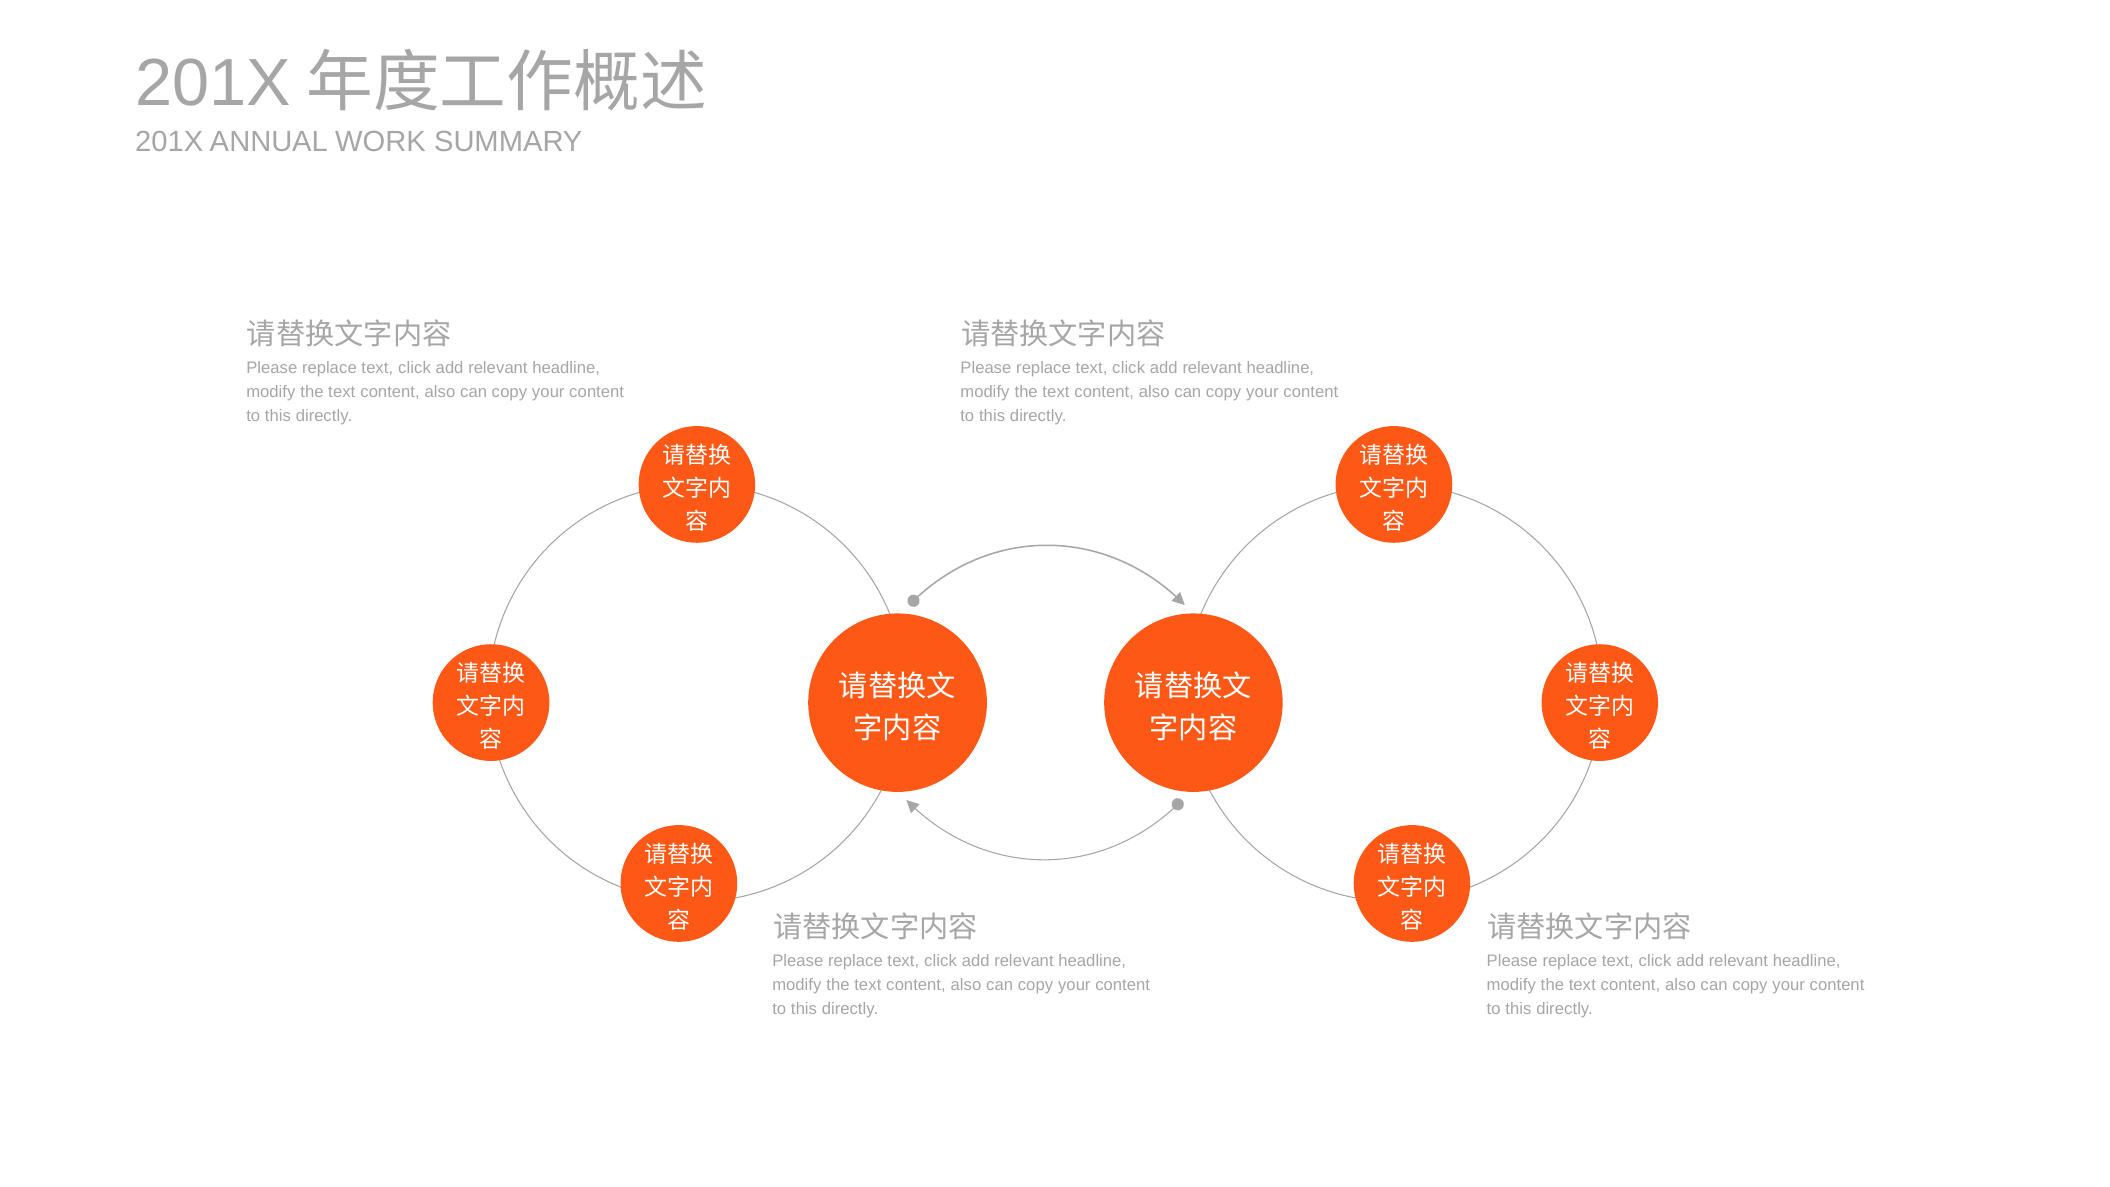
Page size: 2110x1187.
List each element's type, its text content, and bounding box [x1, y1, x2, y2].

text_box 请替换文字内容 [808, 613, 987, 792]
text_box 201X年度工作概述 [135, 38, 783, 119]
text_box Please replace text, click add relevant headline, modify the text content, also can copy your content to this directly. [960, 353, 1348, 425]
text_box 请替换文字内容 [246, 308, 452, 351]
text_box 请替换文字内容 [1335, 426, 1453, 543]
text_box Please replace text, click add relevant headline, modify the text content, also can copy your content to this directly. [246, 353, 634, 425]
text_box Please replace text, click add relevant headline, modify the text content, also can copy your content to this directly. [1486, 945, 1874, 1018]
text_box Please replace text, click add relevant headline, modify the text content, also can copy your content to this directly. [772, 945, 1160, 1018]
text_box 请替换文字内容 [620, 825, 738, 942]
text_box [494, 492, 890, 898]
text_box 请替换文字内容 [1104, 613, 1283, 792]
text_box 请替换文字内容 [432, 644, 550, 761]
text_box [907, 545, 1185, 705]
text_box [1201, 492, 1597, 898]
text_box 请替换文字内容 [961, 308, 1167, 351]
text_box 请替换文字内容 [1487, 901, 1693, 944]
text_box 请替换文字内容 [1353, 825, 1471, 942]
text_box 请替换文字内容 [638, 426, 756, 543]
text_box 请替换文字内容 [773, 901, 978, 944]
text_box 请替换文字内容 [1541, 644, 1659, 761]
text_box 201X ANNUAL WORK SUMMARY [135, 122, 596, 158]
text_box [906, 666, 1184, 860]
